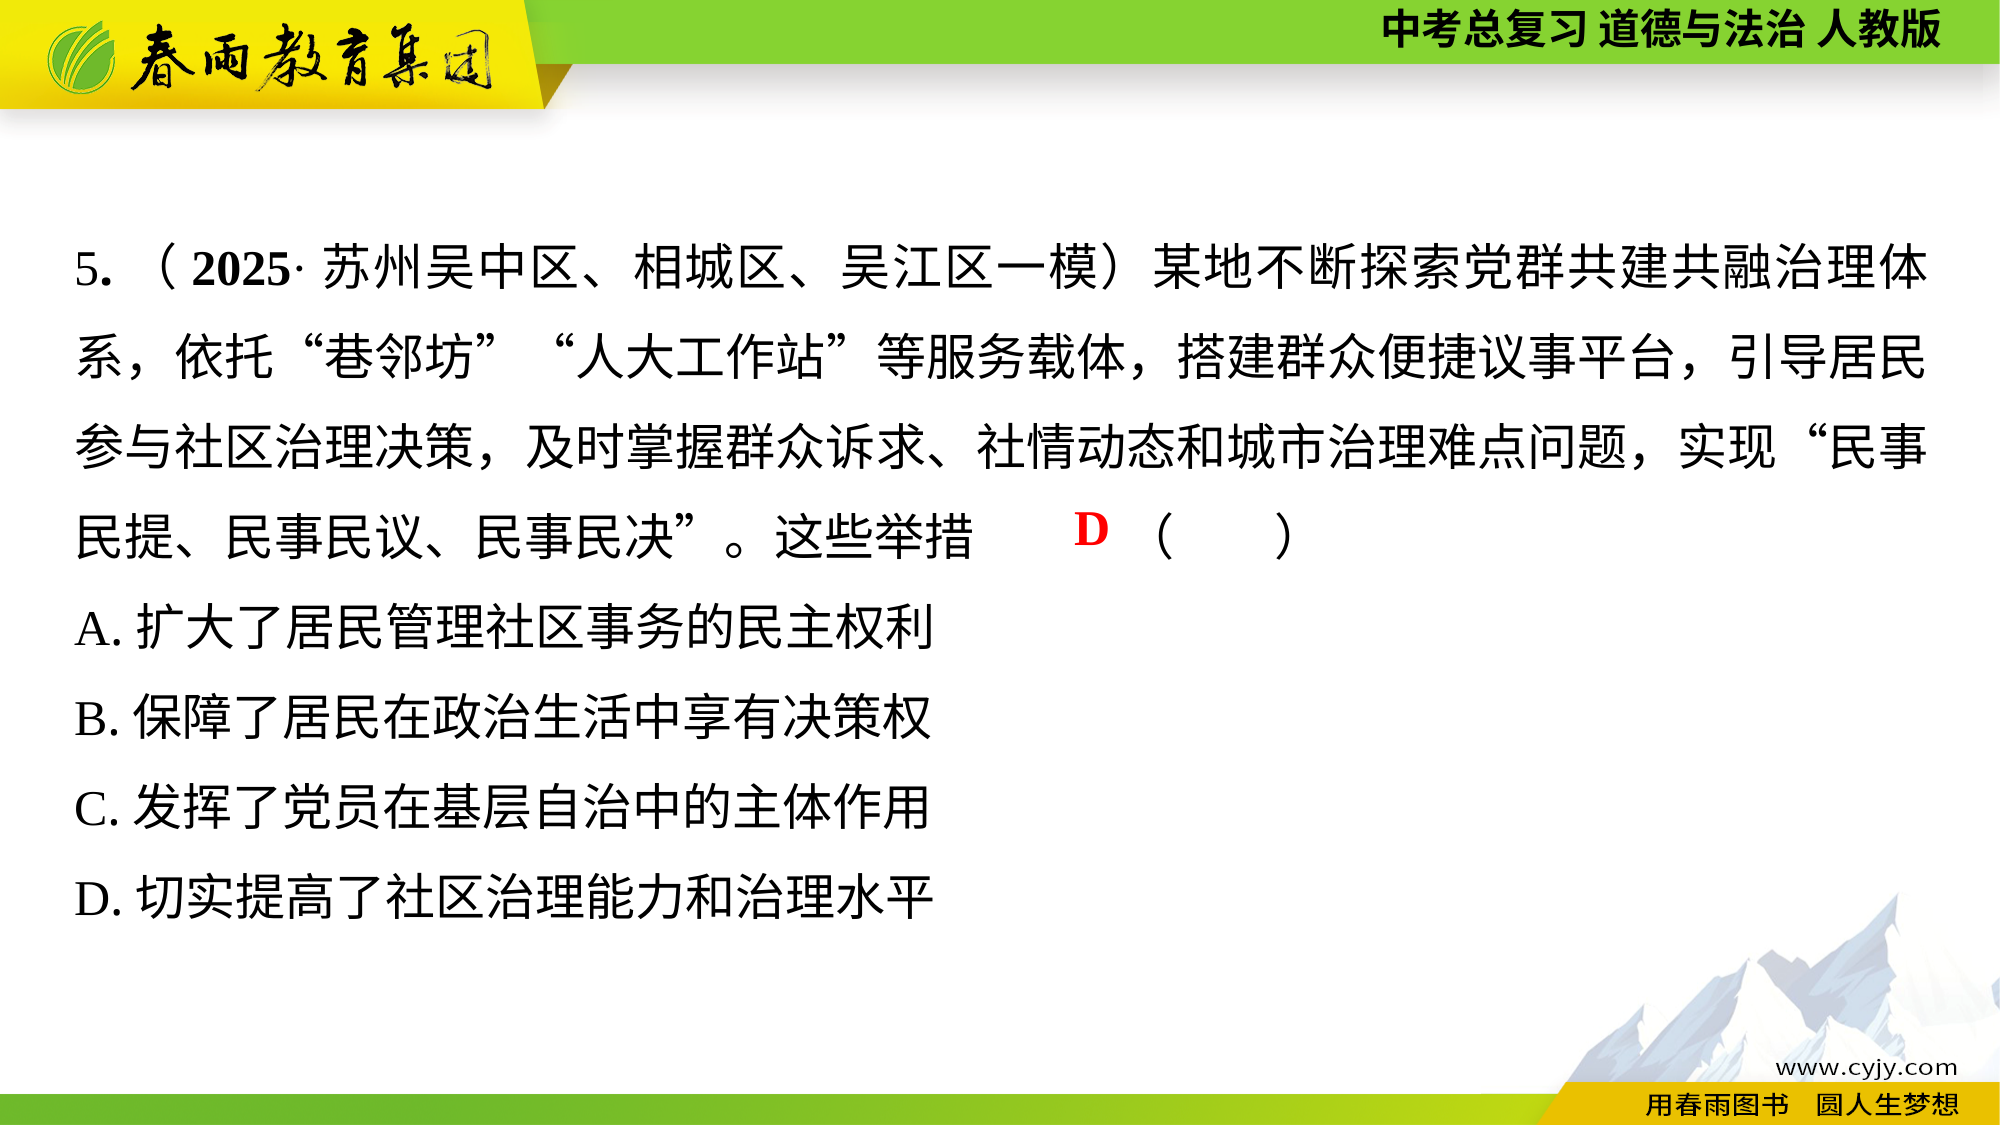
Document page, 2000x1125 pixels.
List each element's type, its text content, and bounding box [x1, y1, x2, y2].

picture [0, 0, 2000, 1125]
list 5.（2025·苏州吴中区、相城区、吴江区一模）某地不断探索党群共建共融治理体系，依托“巷邻坊”“人大工作站”等服务载体，搭建群众便捷议事平台，引导居民参与社区治理决策，及时掌握群众诉求、社情动态和城市治理难点问题，实现“民事民提、民事民议、民事民决”。这些举措 （ ） A.扩大了居民管理社区事务的民主权利 B.保障了居民在政治生活中享有决策权 C.发挥了党员在基层自治中的主体作用 D.切实提高了社区治理能力和治理水平 [59, 198, 1944, 929]
text_box D [1059, 487, 1126, 563]
